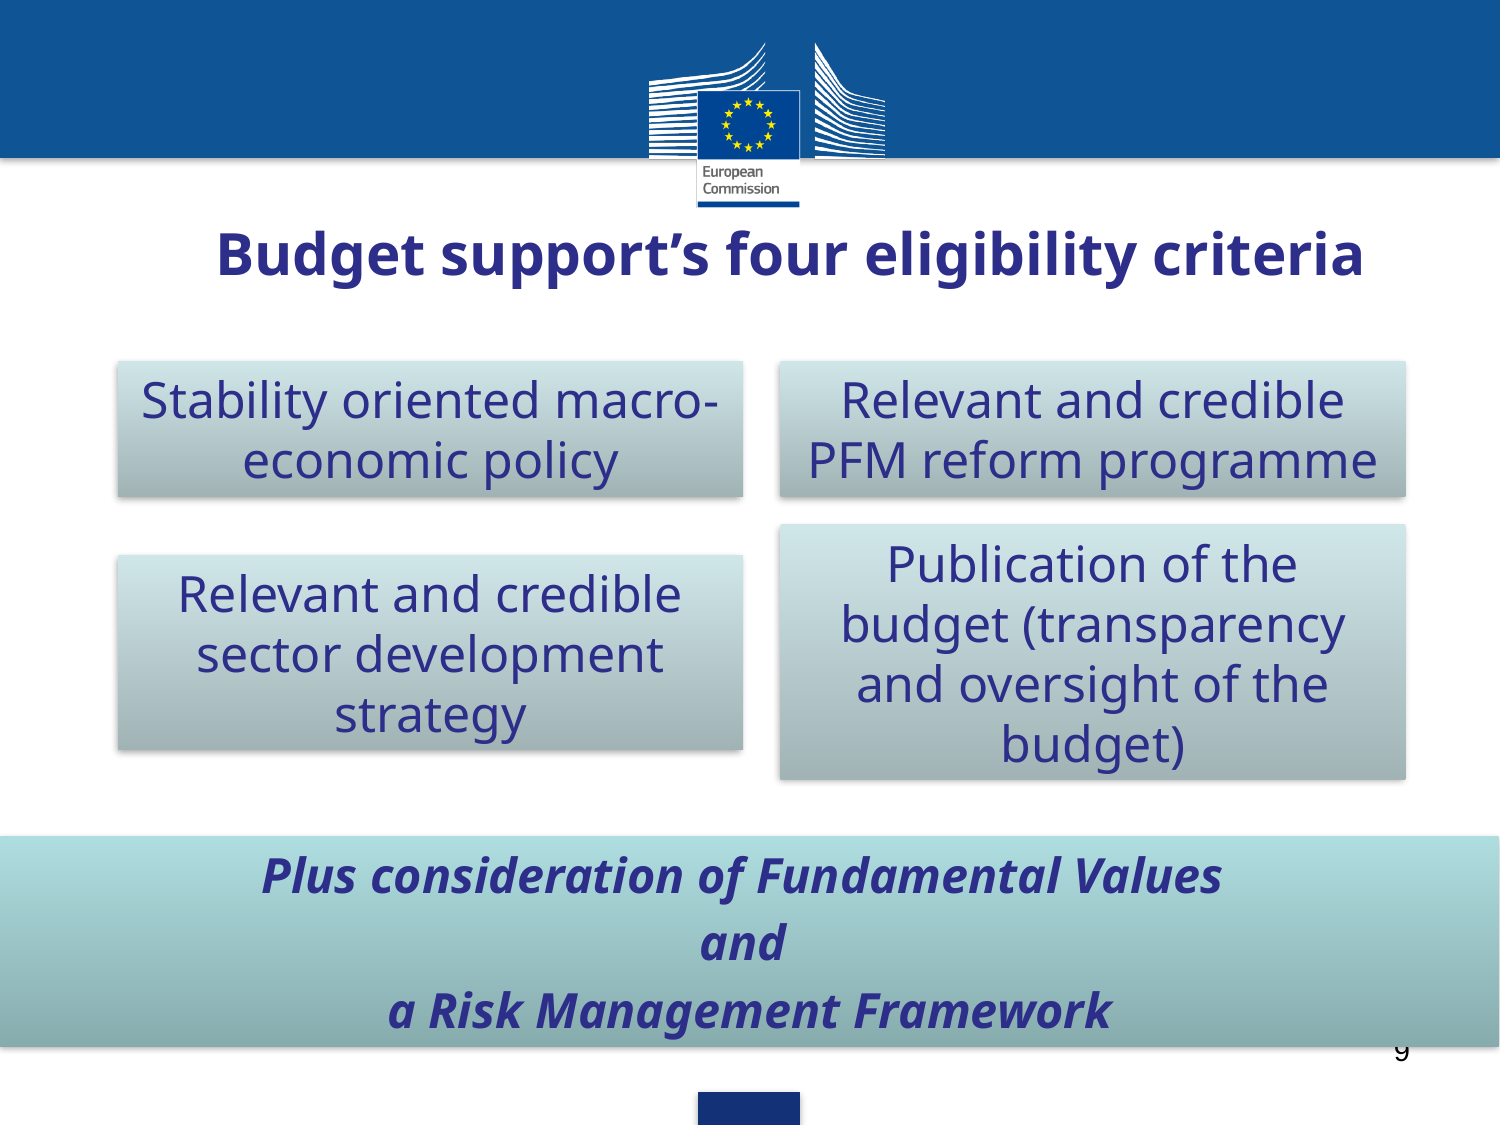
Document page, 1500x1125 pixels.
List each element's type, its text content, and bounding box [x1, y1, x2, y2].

text_box Publication of the budget (transparency and oversight of the budget) [780, 524, 1406, 780]
list Plus consideration of Fundamental Values and a Risk Management Framework [0, 835, 1499, 1048]
picture [649, 42, 885, 170]
slide_number 9 [1074, 1024, 1426, 1103]
text_box Relevant and credible PFM reform programme [780, 361, 1406, 497]
text_box Relevant and credible sector development strategy [118, 555, 744, 750]
title Budget support’s four eligibility criteria [85, 170, 1437, 334]
text_box Stability oriented macro-economic policy [118, 361, 744, 497]
